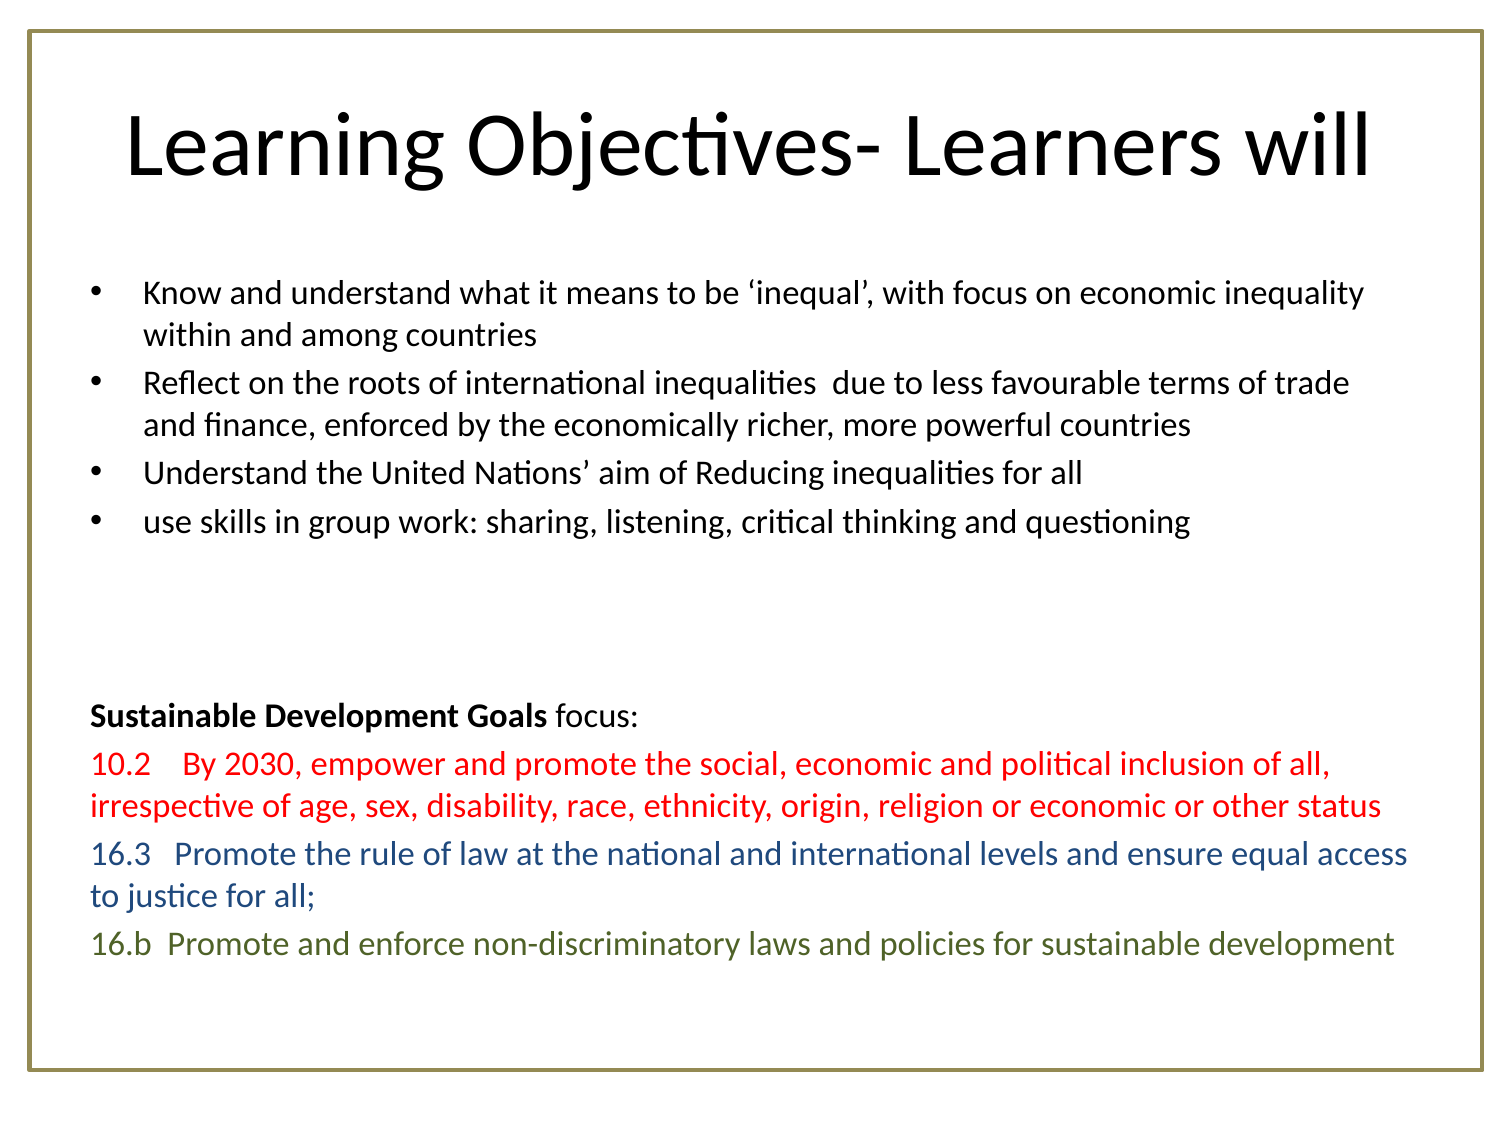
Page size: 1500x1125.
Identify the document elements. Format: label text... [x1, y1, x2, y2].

list Know and understand what it means to be ‘inequal’, with focus on economic inequality within and among countries Reflect on the roots of international inequalities due to less favourable terms of trade and finance, enforced by the economically richer, more powerful countries Understand the United Nations’ aim of Reducing inequalities for all use skills in group work: sharing, listening, critical thinking and questioning Sustainable Development Goals focus: 10.2 By 2030, empower and promote the social, economic and political inclusion of all, irrespective of age, sex, disability, race, ethnicity, origin, religion or economic or other status 16.3 Promote the rule of law at the national and international levels and ensure equal access to justice for all; 16.b Promote and enforce non-discriminatory laws and policies for sustainable development [75, 262, 1425, 1047]
text_box [27, 29, 1484, 1072]
title Learning Objectives- Learners will [75, 45, 1425, 233]
